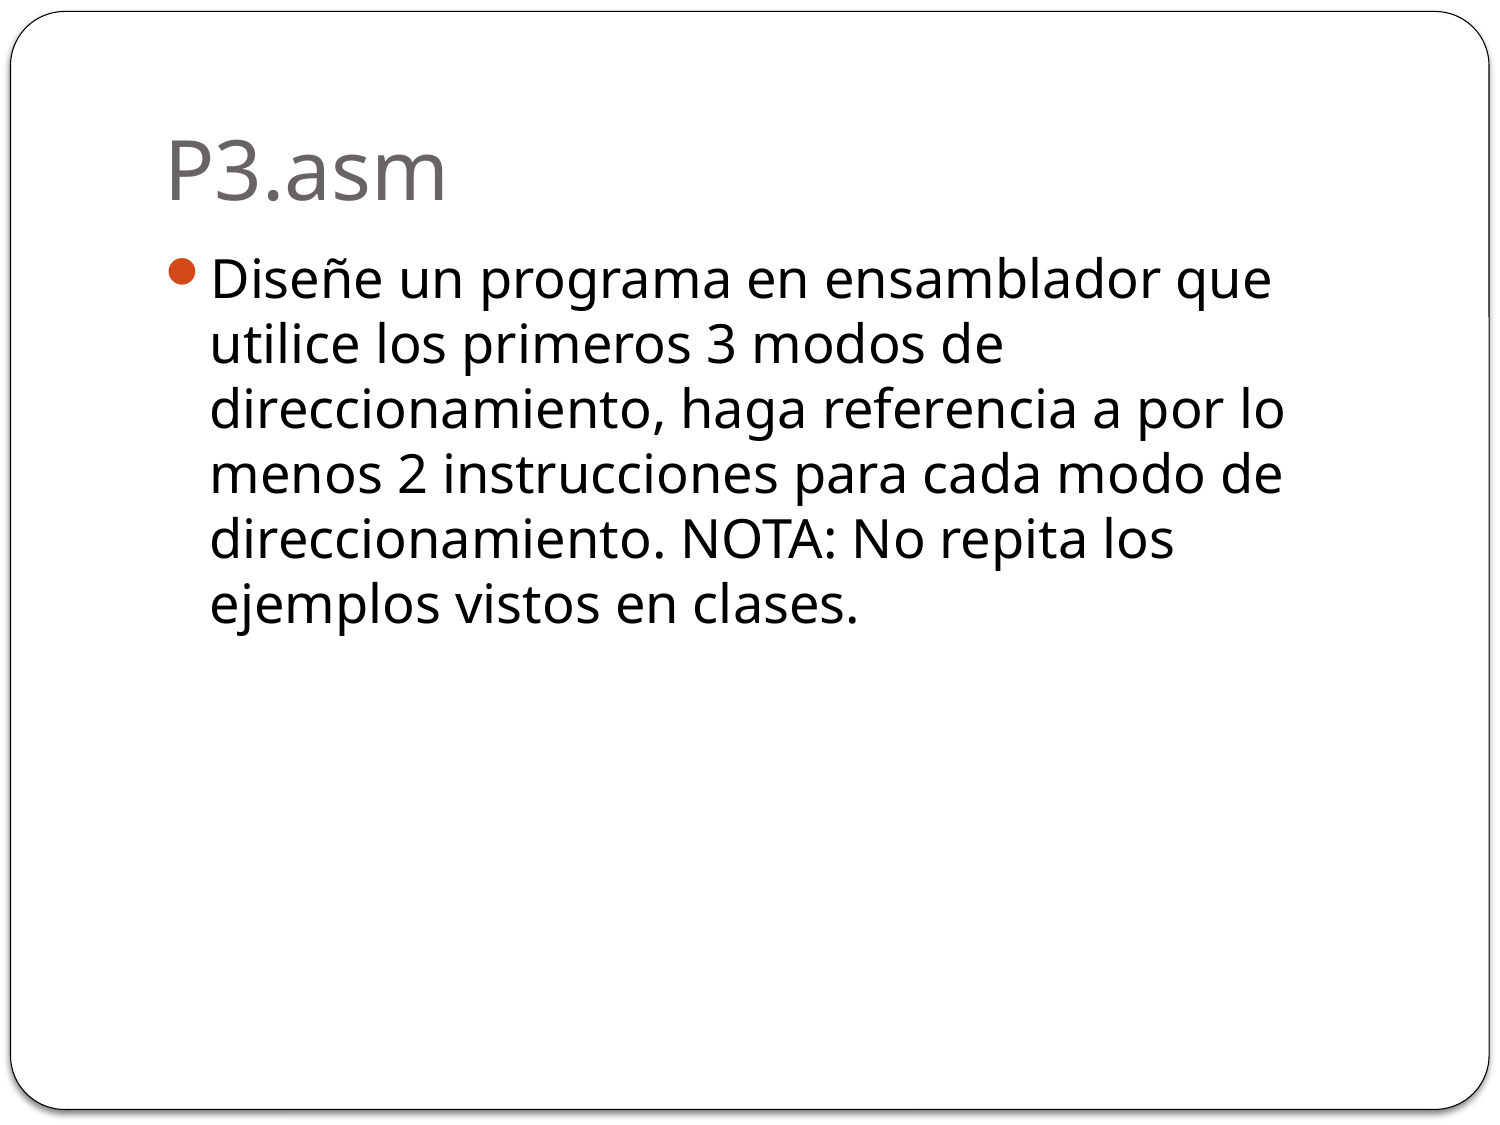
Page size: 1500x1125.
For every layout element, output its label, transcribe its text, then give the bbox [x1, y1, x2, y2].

list Diseñe un programa en ensamblador que utilice los primeros 3 modos de direccionamiento, haga referencia a por lo menos 2 instrucciones para cada modo de direccionamiento. NOTA: No repita los ejemplos vistos en clases. [150, 237, 1425, 988]
title P3.asm [150, 45, 1425, 233]
